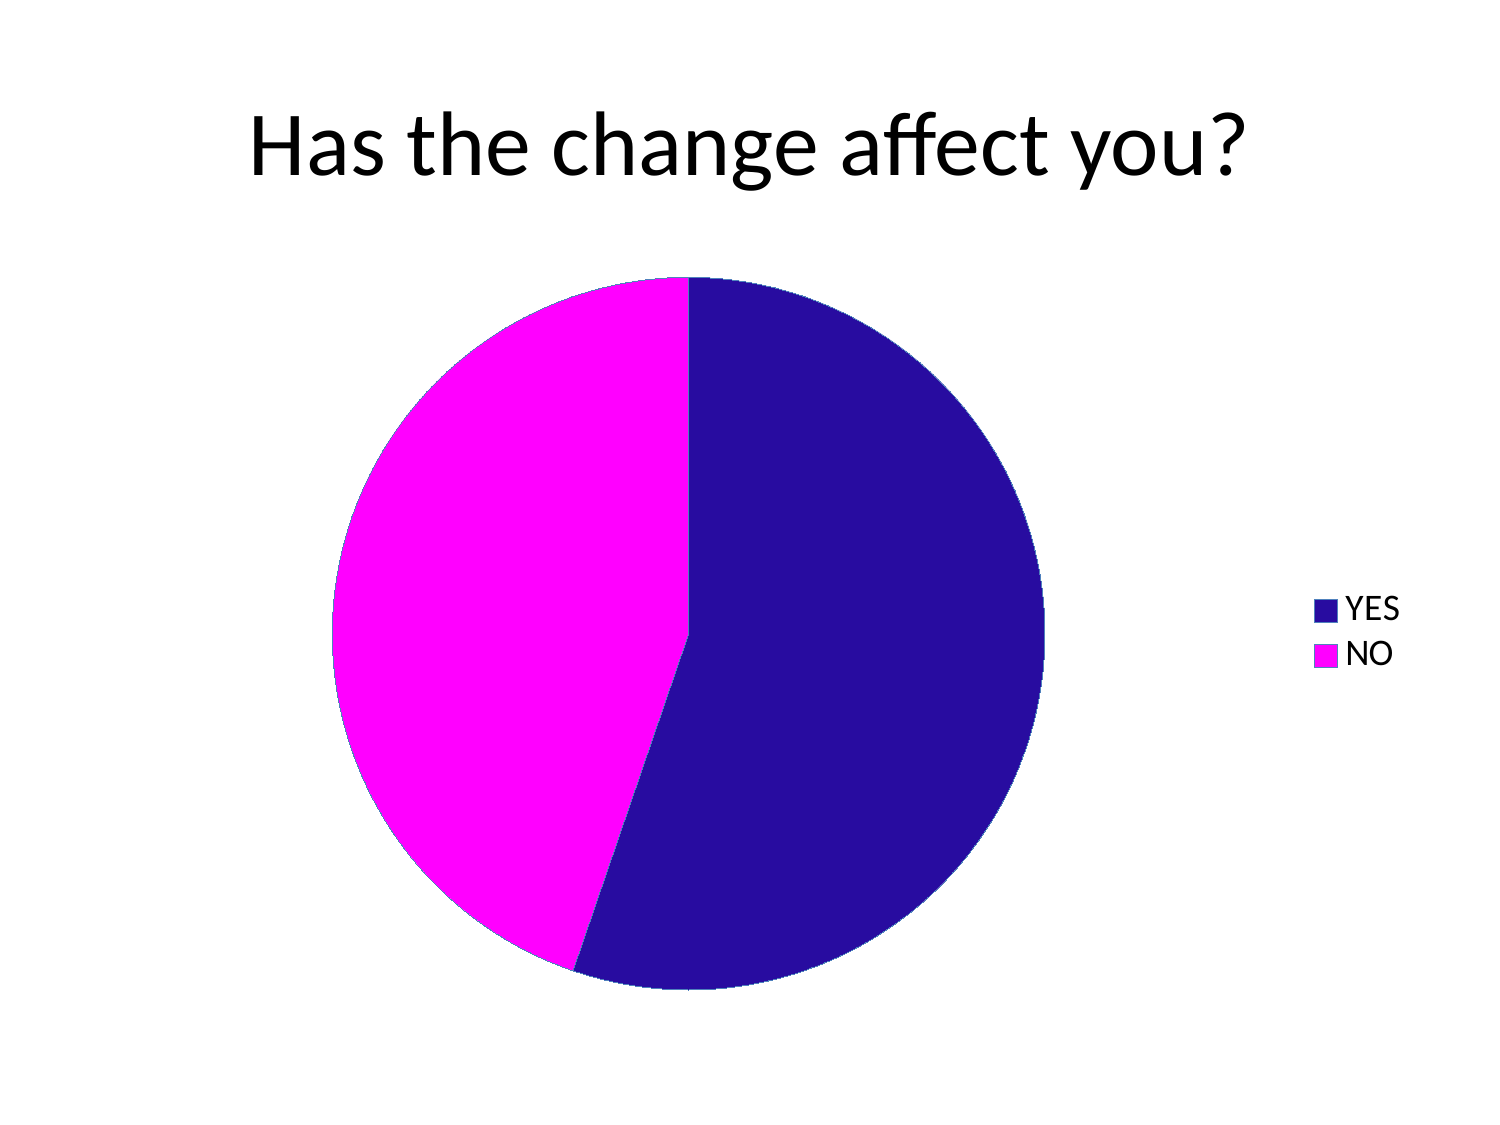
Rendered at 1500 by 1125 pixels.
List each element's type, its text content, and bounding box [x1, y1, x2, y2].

title Has the change affect you? [75, 45, 1425, 233]
chart [74, 262, 1426, 1006]
